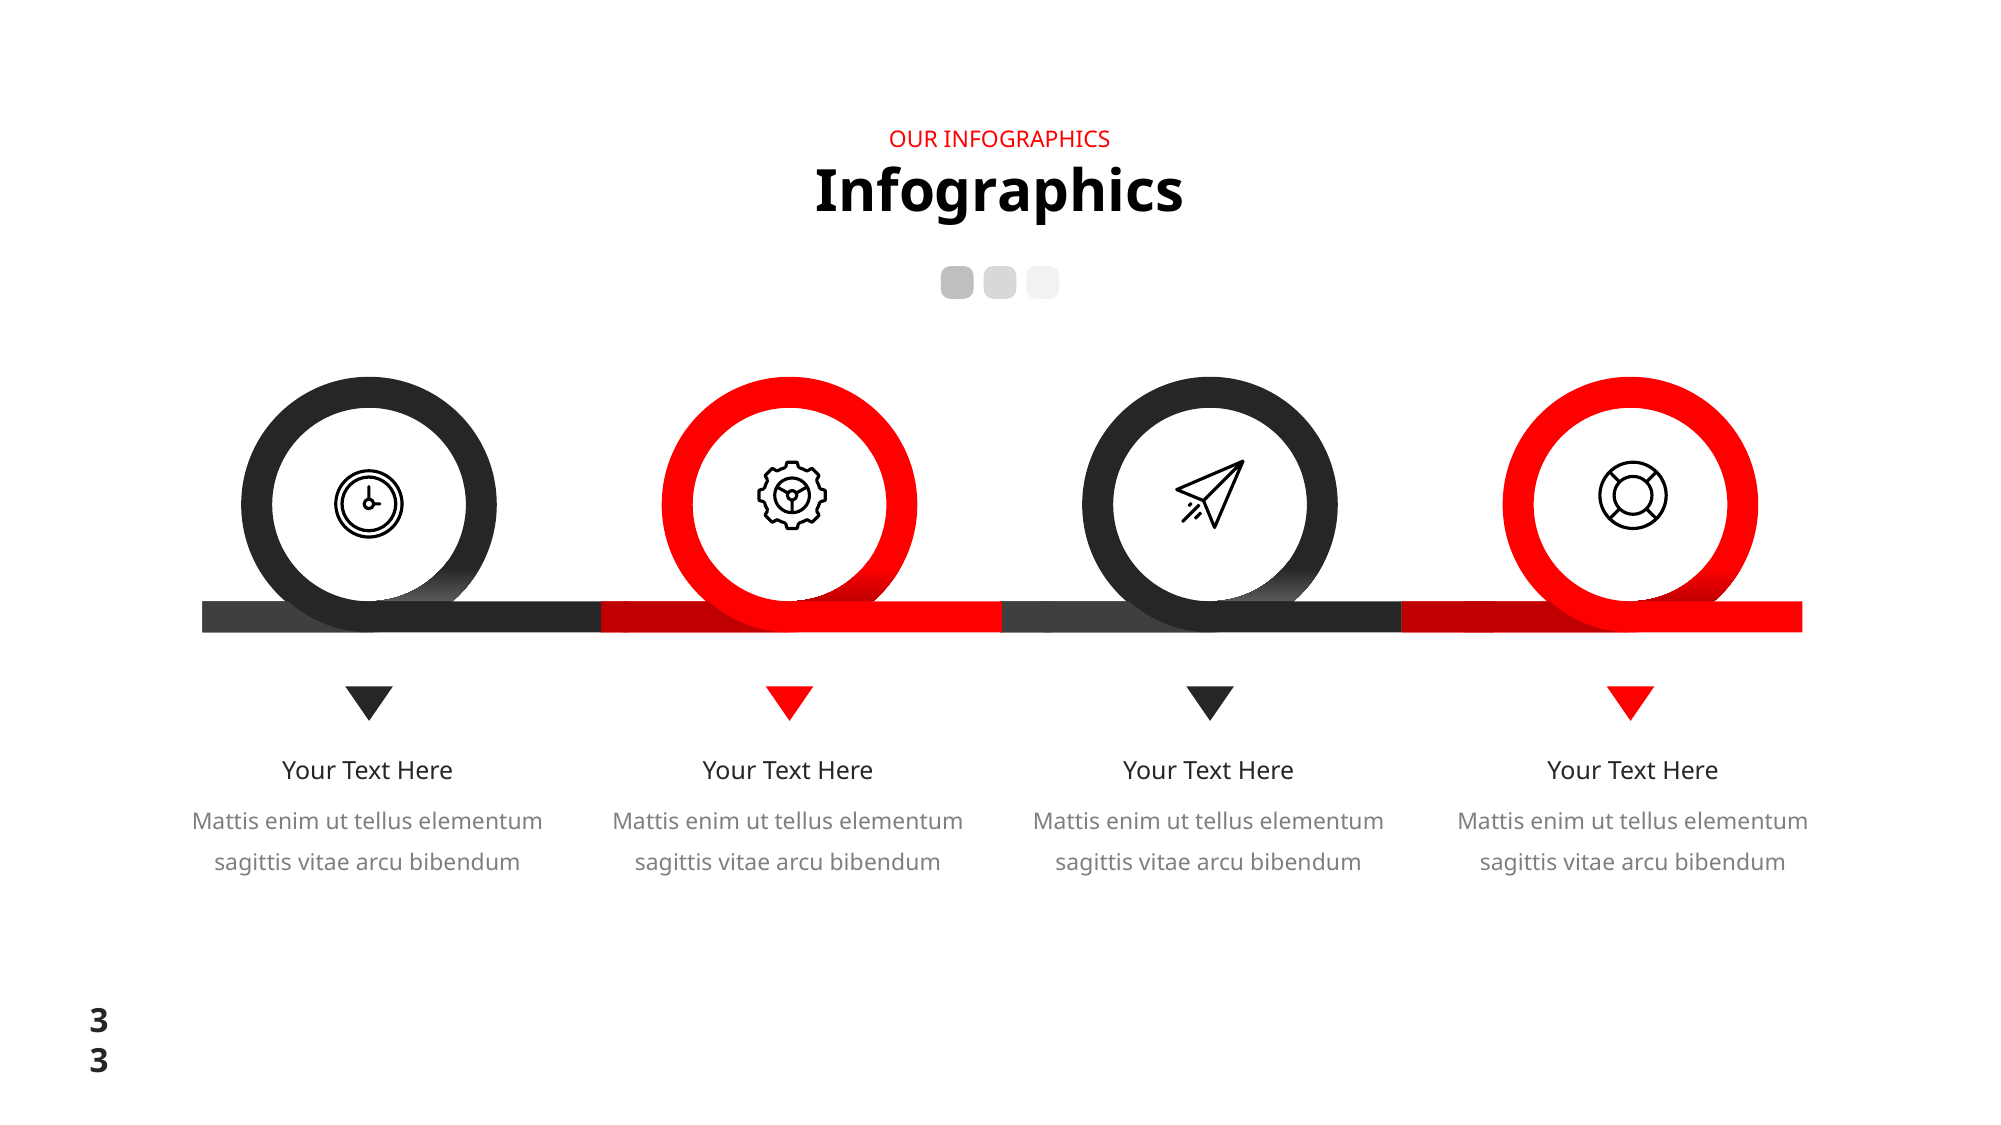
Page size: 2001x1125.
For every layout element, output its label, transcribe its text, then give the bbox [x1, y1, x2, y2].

text_box [601, 601, 629, 633]
text_box [1606, 686, 1655, 721]
text_box Mattis enim ut tellus elementum sagittis vitae arcu bibendum [167, 785, 568, 883]
text_box [1082, 376, 1338, 601]
text_box [289, 601, 542, 633]
text_box [1598, 460, 1668, 531]
text_box [1495, 601, 1630, 633]
text_box [1130, 601, 1382, 633]
text_box [1217, 560, 1325, 601]
text_box [765, 686, 814, 721]
text_box [710, 601, 962, 633]
text_box 33 [74, 991, 136, 1047]
text_box [1382, 601, 1402, 633]
text_box Your Text Here [1008, 747, 1409, 785]
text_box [940, 265, 1060, 300]
text_box [542, 601, 601, 633]
text_box [661, 376, 918, 601]
text_box [1502, 376, 1759, 601]
text_box Your Text Here [1433, 747, 1834, 785]
text_box [1002, 601, 1052, 633]
text_box [629, 601, 789, 633]
text_box [1175, 459, 1245, 530]
text_box [1402, 601, 1495, 633]
text_box [1186, 686, 1234, 721]
text_box OUR INFOGRAPHICS [859, 117, 1141, 160]
text_box [334, 469, 404, 539]
text_box Your Text Here [167, 747, 568, 785]
text_box [797, 560, 905, 602]
text_box [1052, 601, 1209, 633]
text_box Your Text Here [588, 747, 989, 785]
text_box [345, 686, 393, 721]
text_box Mattis enim ut tellus elementum sagittis vitae arcu bibendum [588, 785, 989, 883]
text_box [376, 560, 484, 601]
text_box [202, 601, 368, 633]
text_box [1638, 560, 1746, 602]
text_box [962, 601, 1002, 633]
text_box [1551, 601, 1803, 633]
text_box [757, 460, 827, 531]
text_box Mattis enim ut tellus elementum sagittis vitae arcu bibendum [1008, 785, 1409, 883]
text_box Mattis enim ut tellus elementum sagittis vitae arcu bibendum [1433, 785, 1834, 883]
text_box Infographics [445, 145, 1555, 231]
text_box [241, 376, 497, 601]
